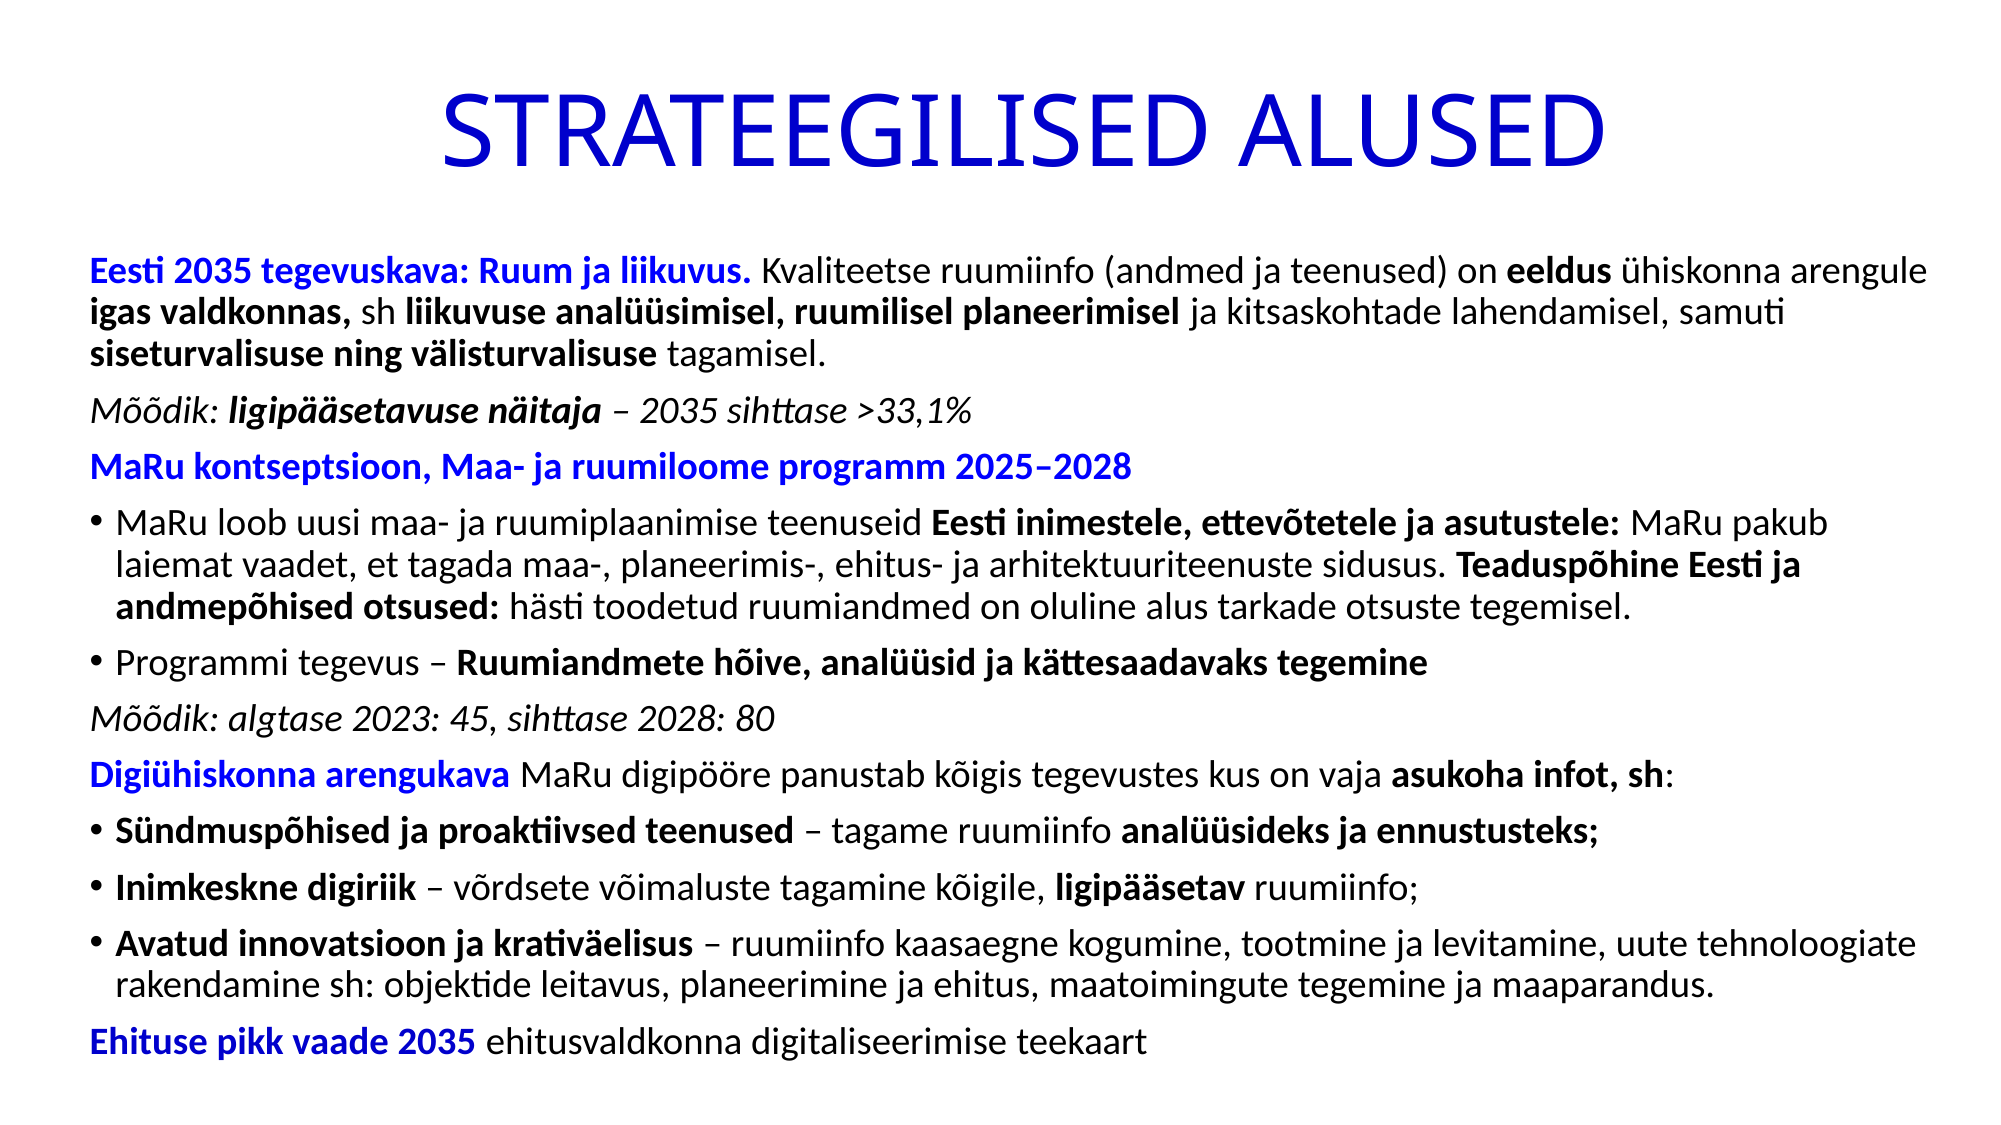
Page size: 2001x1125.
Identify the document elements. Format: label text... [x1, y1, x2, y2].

title STRATEEGILISED ALUSED [73, 53, 1952, 228]
list Eesti 2035 tegevuskava: Ruum ja liikuvus. Kvaliteetse ruumiinfo (andmed ja teenused) on eeldus ühiskonna arengule igas valdkonnas, sh liikuvuse analüüsimisel, ruumilisel planeerimisel ja kitsaskohtade lahendamisel, samuti siseturvalisuse ning välisturvalisuse tagamisel. Mõõdik: ligipääsetavuse näitaja – 2035 sihttase >33,1% MaRu kontseptsioon, Maa- ja ruumiloome programm 2025–2028 MaRu loob uusi maa- ja ruumiplaanimise teenuseid Eesti inimestele, ettevõtetele ja asutustele: MaRu pakub laiemat vaadet, et tagada maa-, planeerimis-, ehitus- ja arhitektuuriteenuste sidusus. Teaduspõhine Eesti ja andmepõhised otsused: hästi toodetud ruumiandmed on oluline alus tarkade otsuste tegemisel. Programmi tegevus – Ruumiandmete hõive, analüüsid ja kättesaadavaks tegemine Mõõdik: algtase 2023: 45, sihttase 2028: 80 Digiühiskonna arengukava MaRu digipööre panustab kõigis tegevustes kus on vaja asukoha infot, sh: Sündmuspõhised ja proaktiivsed teenused – tagame ruumiinfo analüüsideks ja ennustusteks; Inimkeskne digiriik – võrdsete võimaluste tagamine kõigile, ligipääsetav ruumiinfo; Avatud innovatsioon ja krativäelisus – ruumiinfo kaasaegne kogumine, tootmine ja levitamine, uute tehnoloogiate rakendamine sh: objektide leitavus, planeerimine ja ehitus, maatoimingute tegemine ja maaparandus. Ehituse pikk vaade 2035 ehitusvaldkonna digitaliseerimise teekaart [74, 242, 1952, 1084]
